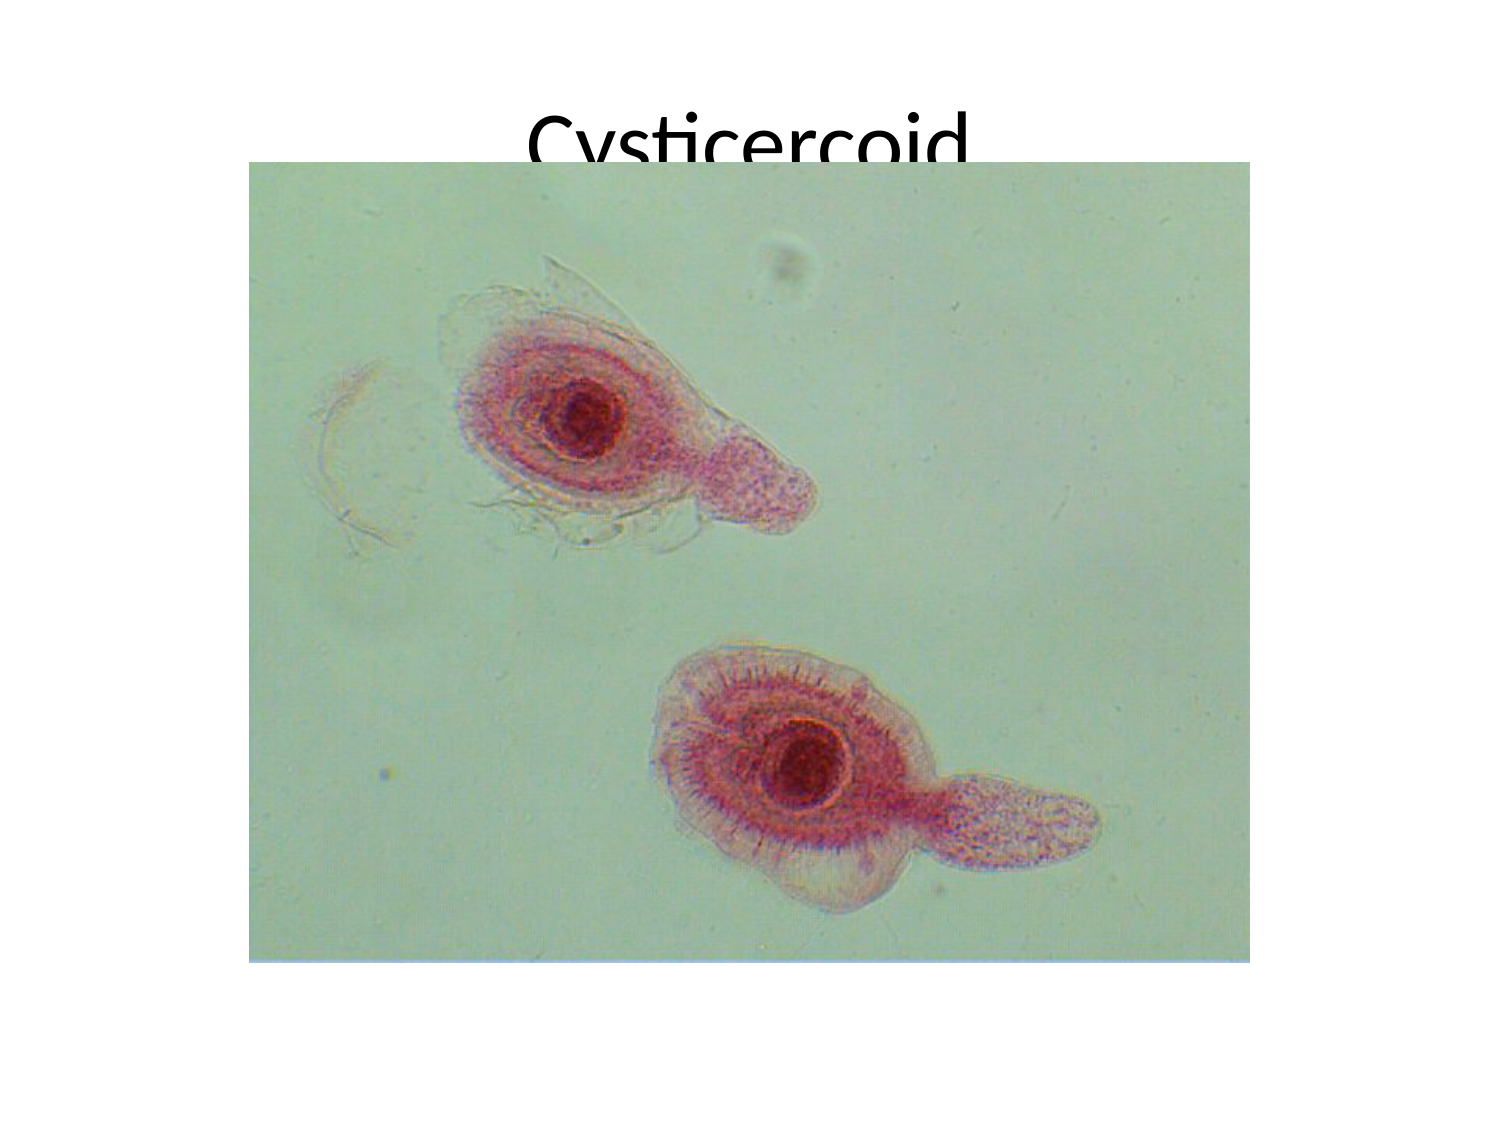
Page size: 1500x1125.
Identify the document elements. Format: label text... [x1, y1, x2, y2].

picture [249, 162, 1251, 963]
title Cysticercoid [75, 45, 1425, 233]
